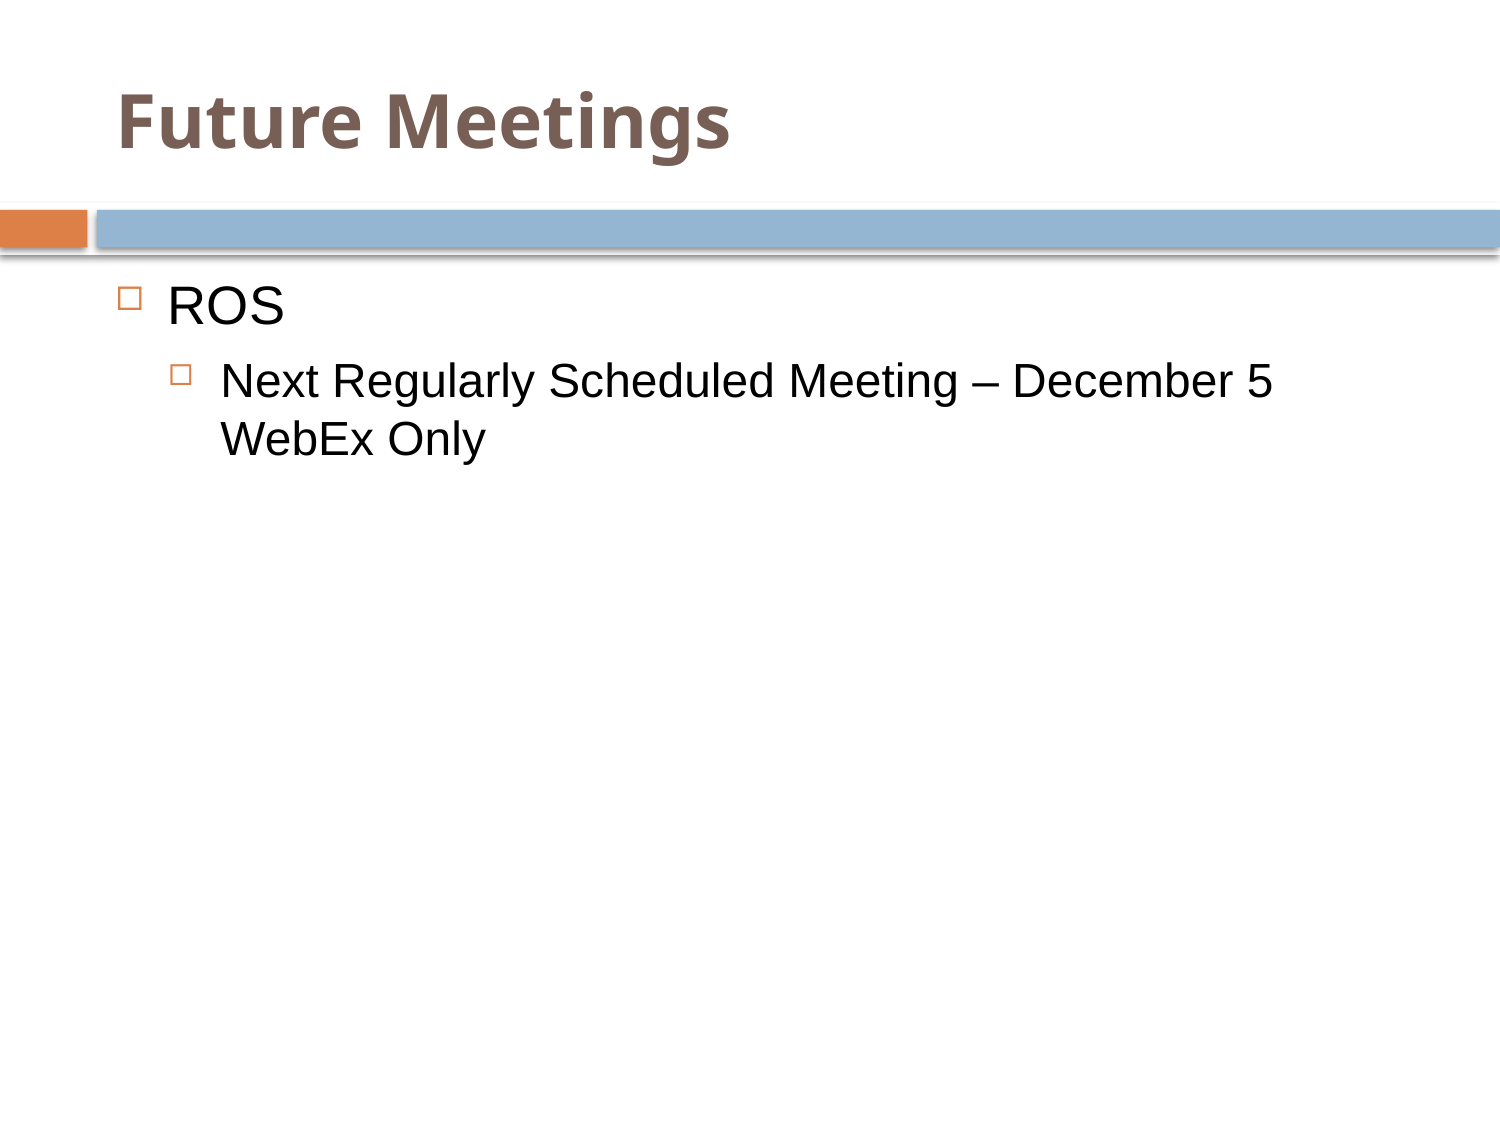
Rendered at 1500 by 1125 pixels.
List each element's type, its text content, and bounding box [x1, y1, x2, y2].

list ROS Next Regularly Scheduled Meeting – December 5 WebEx Only [100, 262, 1439, 1001]
title Future Meetings [100, 37, 1439, 201]
